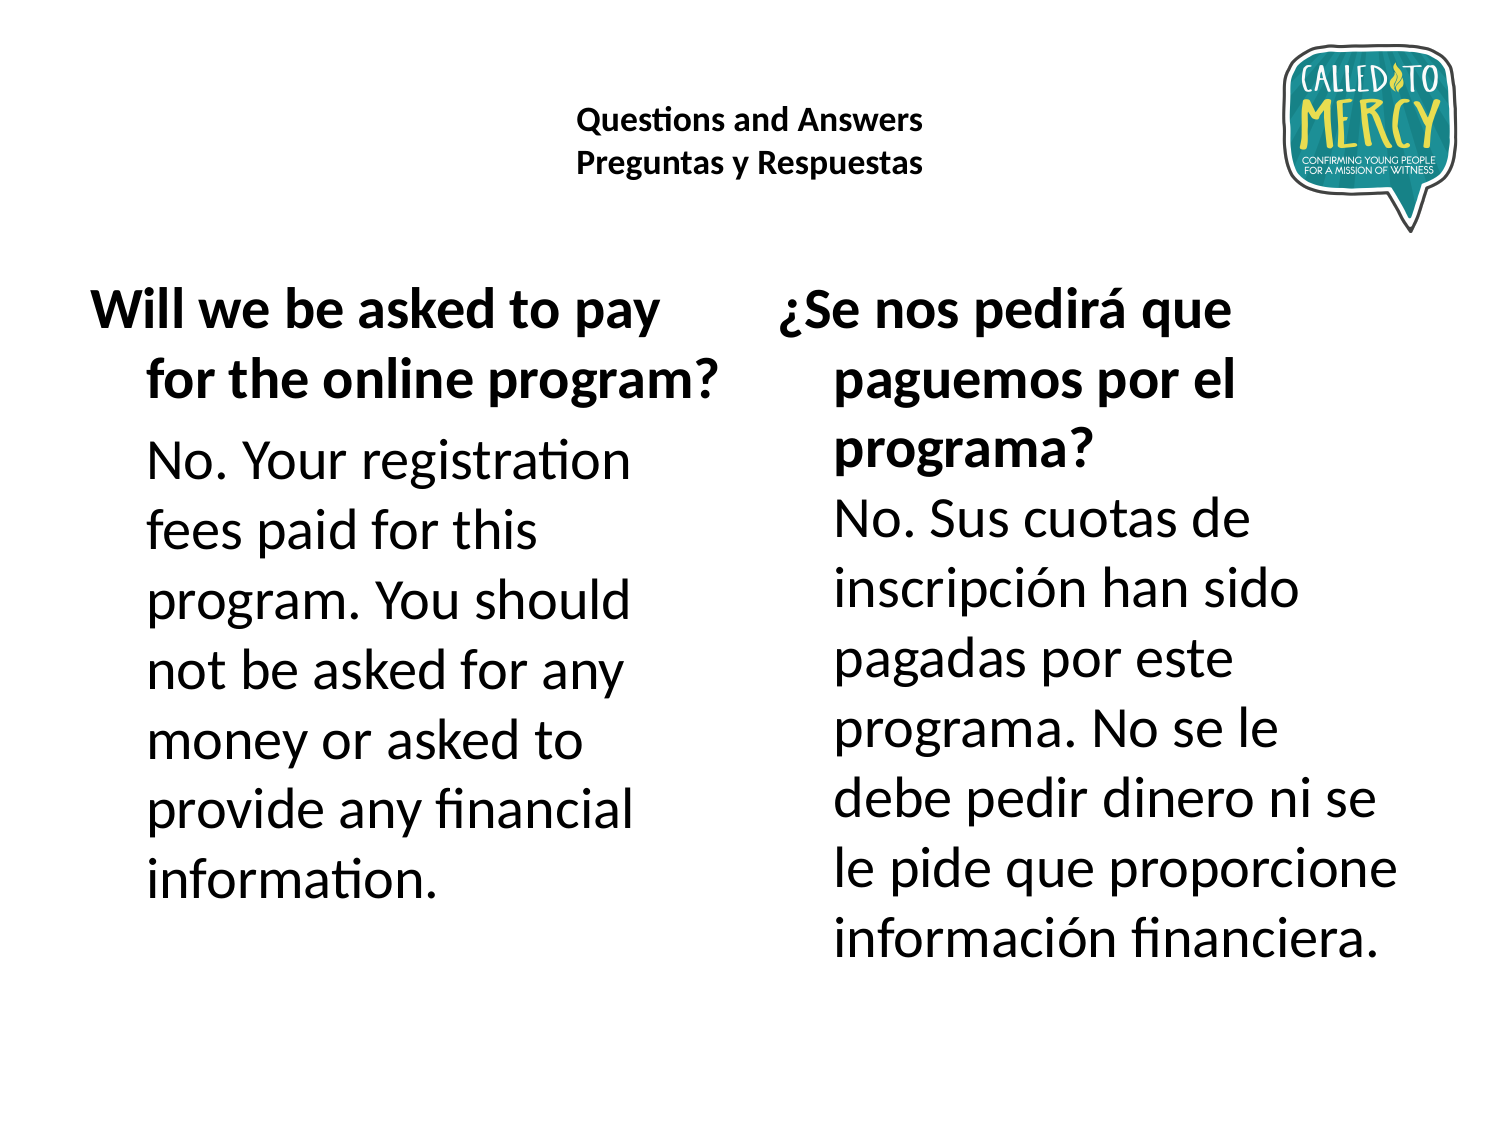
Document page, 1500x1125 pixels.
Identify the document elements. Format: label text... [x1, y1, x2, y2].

title Questions and Answers Preguntas y Respuestas [75, 45, 1235, 233]
list Will we be asked to pay for the online program? No. Your registration fees paid for this program. You should not be asked for any money or asked to provide any financial information. [75, 262, 738, 1005]
picture [1237, 44, 1500, 234]
list ¿Se nos pedirá que paguemos por el programa? No. Sus cuotas de inscripción han sido pagadas por este programa. No se le debe pedir dinero ni se le pide que proporcione información financiera. [762, 262, 1425, 1005]
